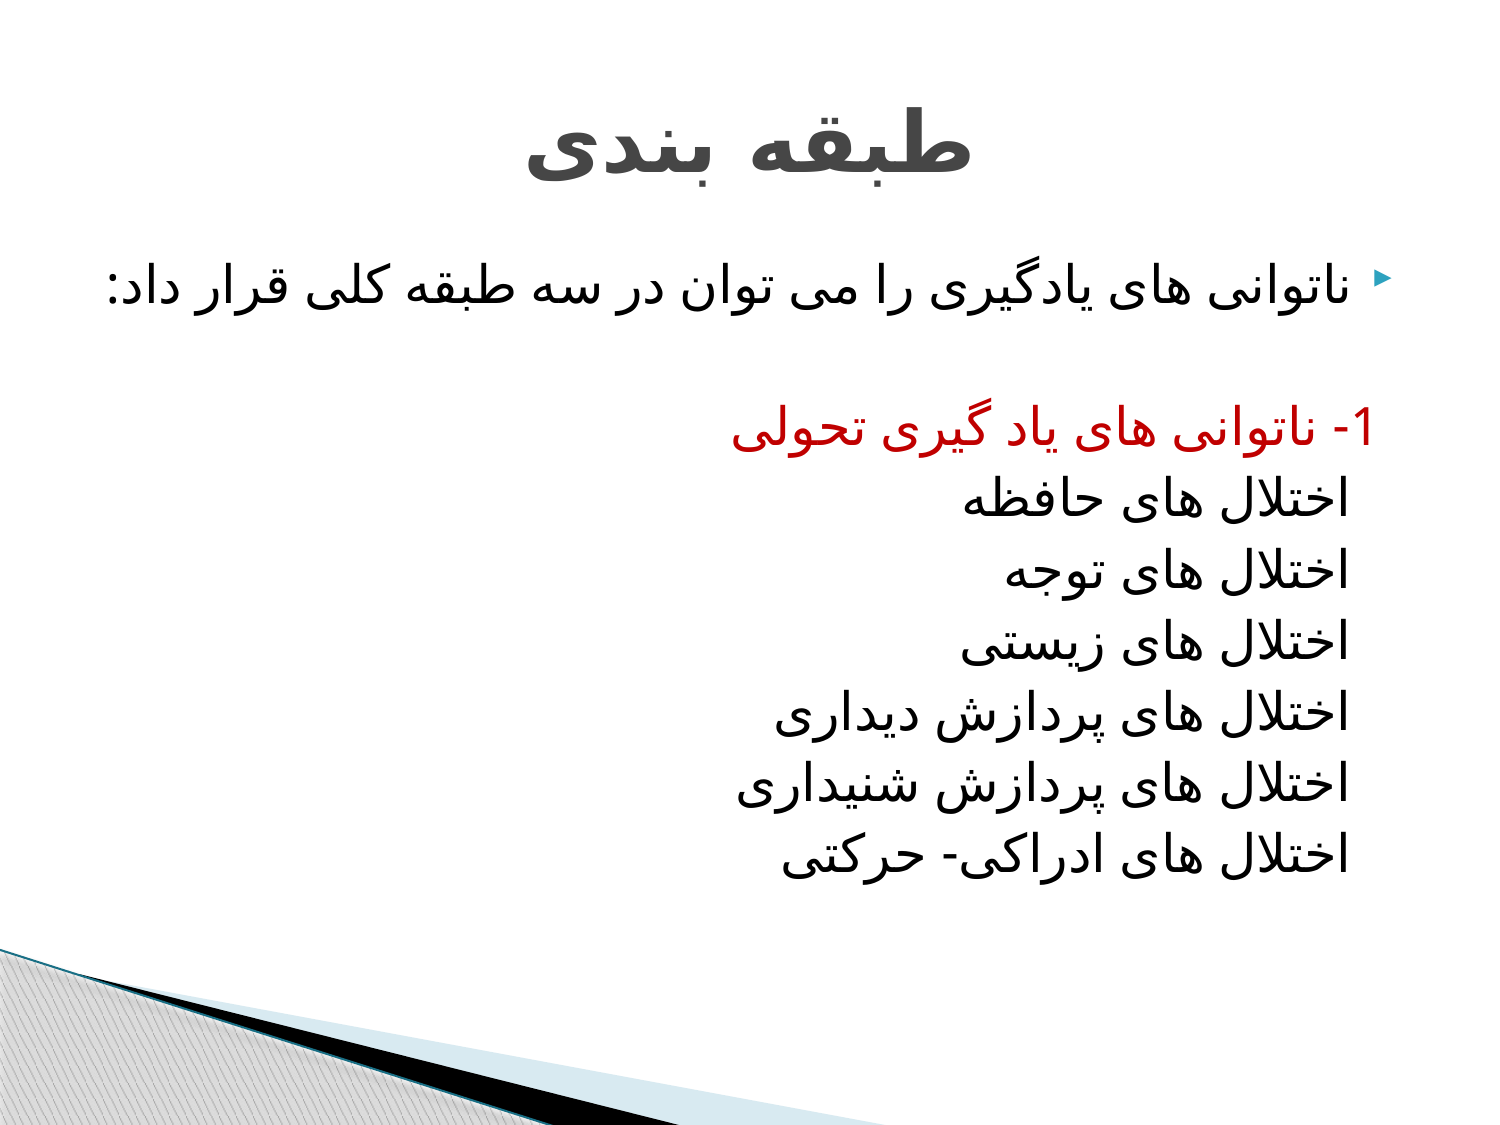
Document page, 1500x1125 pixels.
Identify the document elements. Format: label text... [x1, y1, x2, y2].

list ناتوانی های یادگیری را می توان در سه طبقه کلی قرار داد: 1- ناتوانی های یاد گیری تحولی اختلال های حافظه اختلال های توجه اختلال های زیستی اختلال های پردازش دیداری اختلال های پردازش شنیداری اختلال های ادراکی- حرکتی [75, 243, 1425, 986]
title طبقه بندی [75, 45, 1425, 233]
